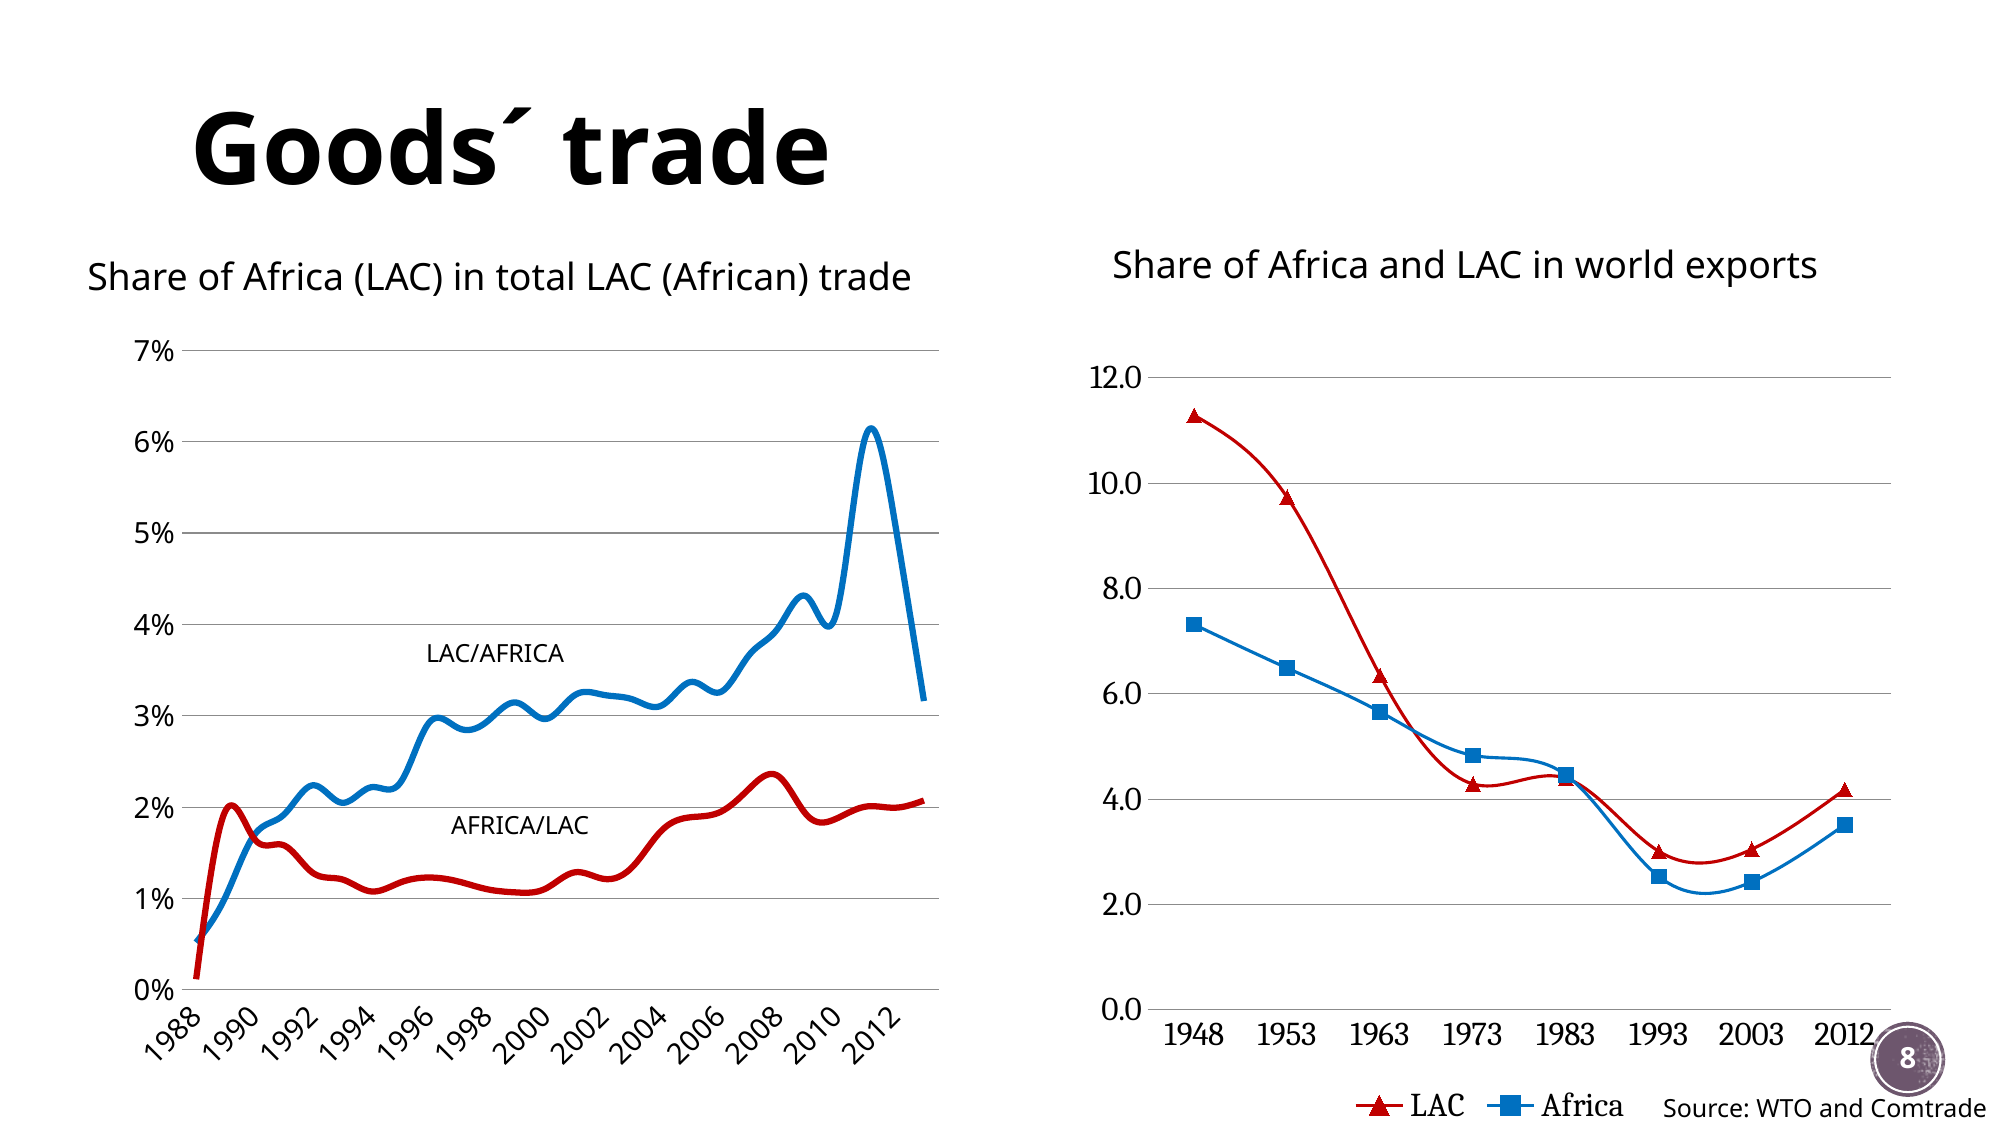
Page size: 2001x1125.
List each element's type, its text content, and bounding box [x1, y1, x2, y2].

slide_number 8 [1909, 1028, 1961, 1085]
chart [1074, 345, 1908, 1125]
text_box Source: WTO and Comtrade [1908, 1085, 2000, 1125]
title Goods´ trade [175, 20, 1826, 285]
chart [118, 316, 954, 1088]
text_box Share of Africa (LAC) in total LAC (African) trade [72, 245, 1019, 305]
text_box Share of Africa and LAC in world exports [1097, 233, 1883, 294]
